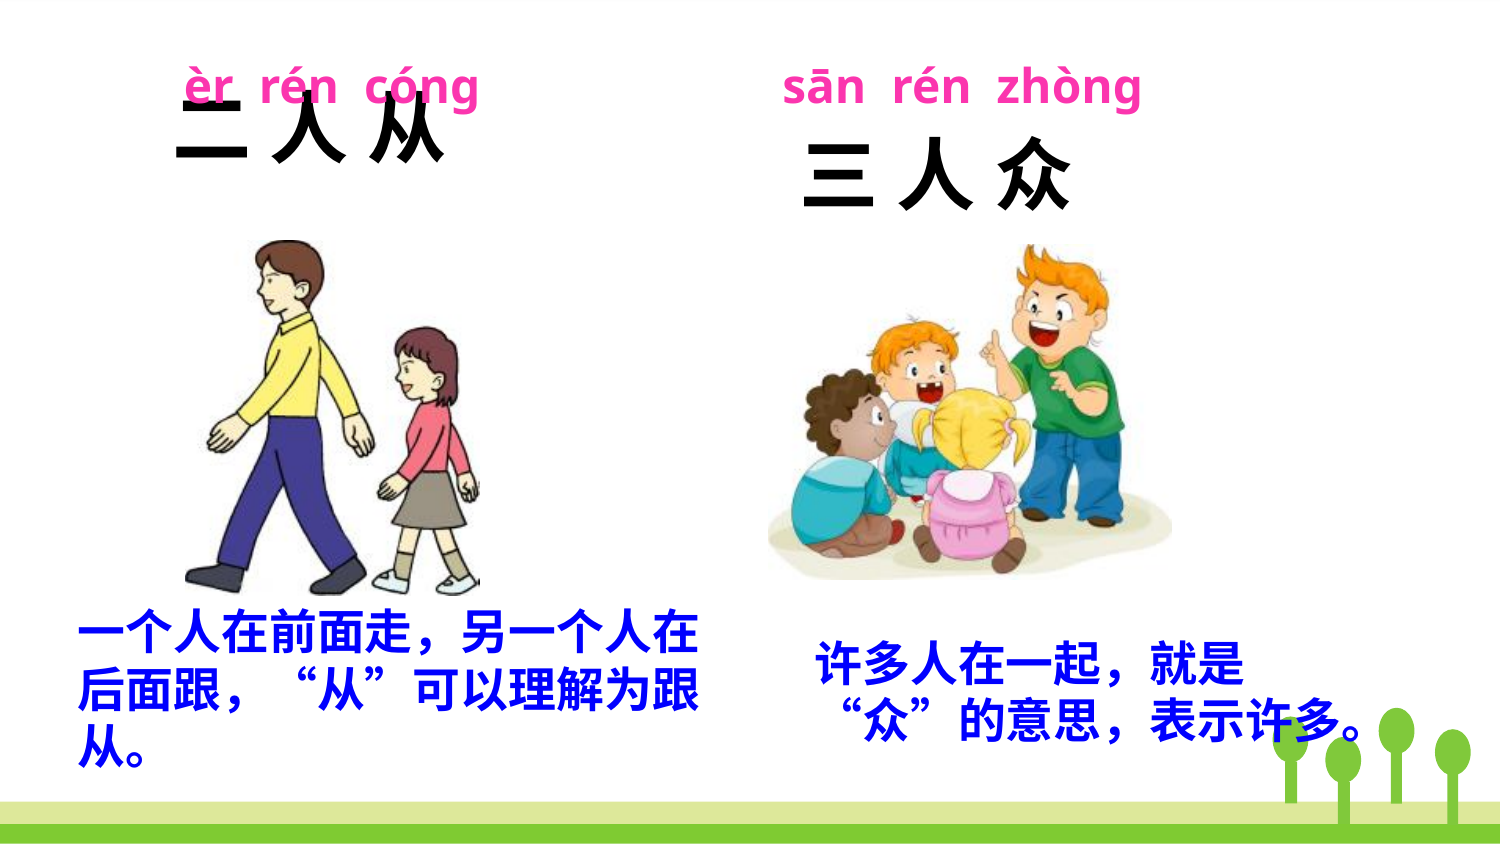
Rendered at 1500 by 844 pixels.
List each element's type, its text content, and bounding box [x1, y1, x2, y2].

picture [0, 0, 1500, 707]
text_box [739, 47, 1187, 229]
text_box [138, 47, 529, 229]
text_box 许多人在一起，就是“众”的意思，表示许多。 [802, 624, 1392, 707]
text_box 一个人在前面走，另一个人在后面跟，“从”可以理解为跟从。 [65, 622, 751, 707]
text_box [0, 707, 1500, 844]
